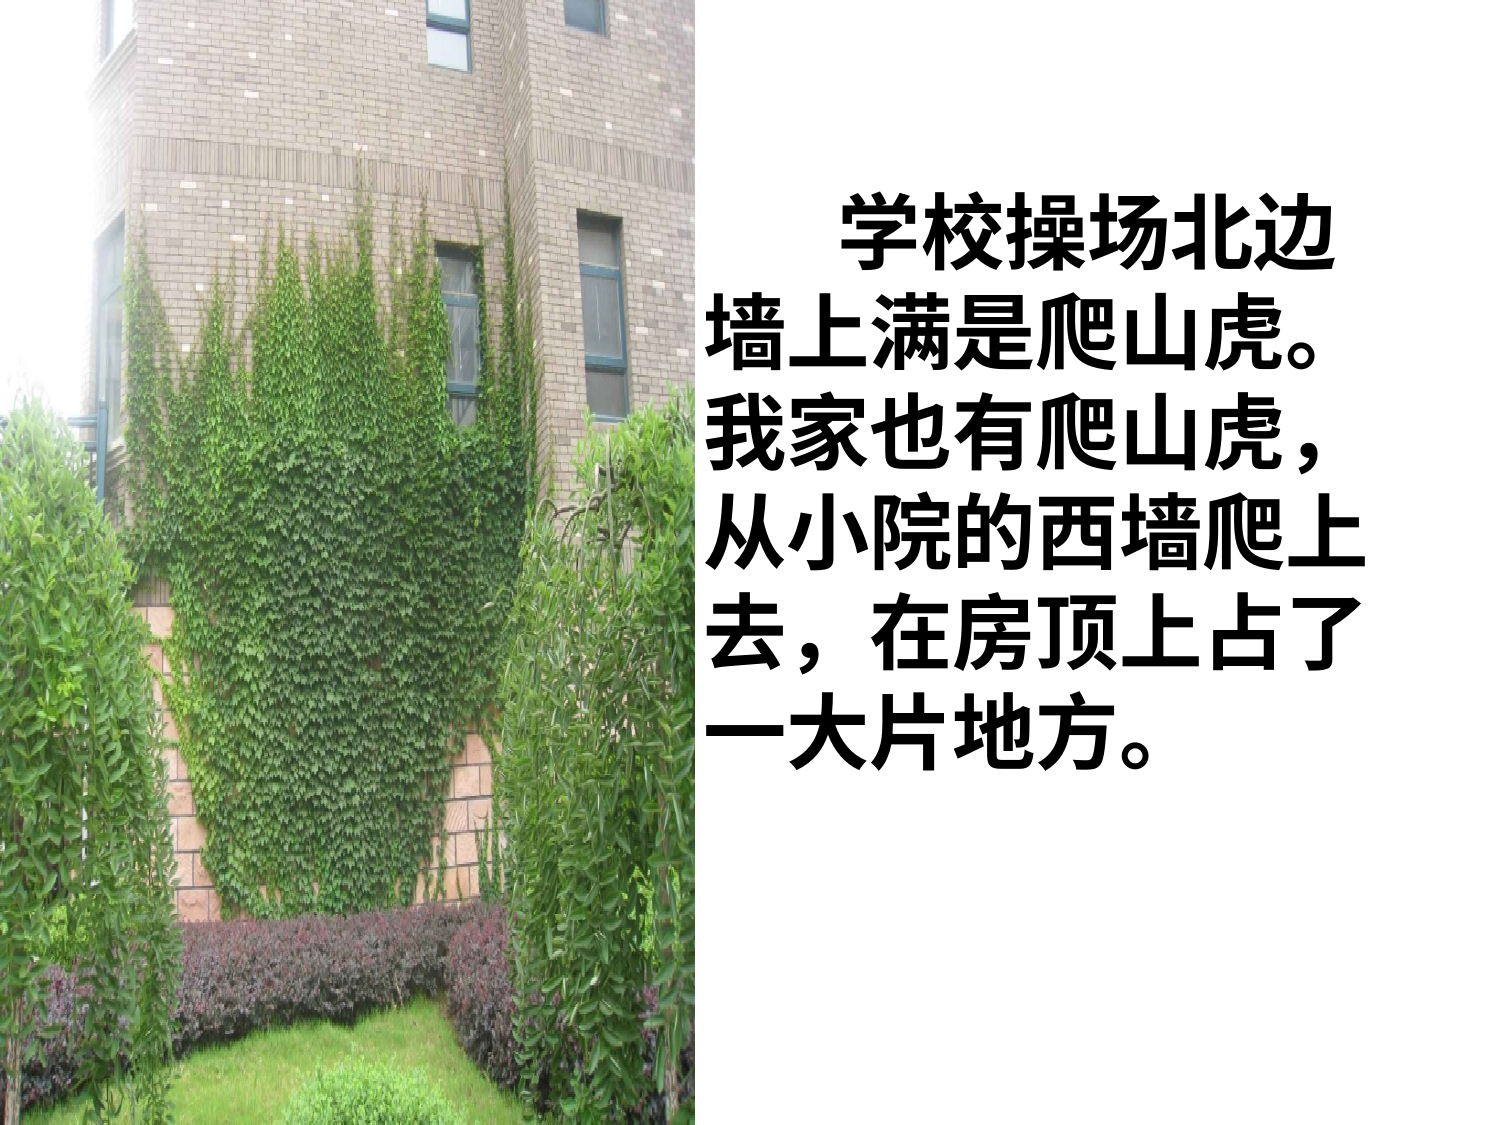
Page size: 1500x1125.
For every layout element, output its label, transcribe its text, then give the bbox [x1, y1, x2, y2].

list 学校操场北边墙上满是爬山虎。我家也有爬山虎，从小院的西墙爬上去，在房顶上占了一大片地方。 [699, 172, 1425, 916]
picture [0, 0, 695, 1125]
